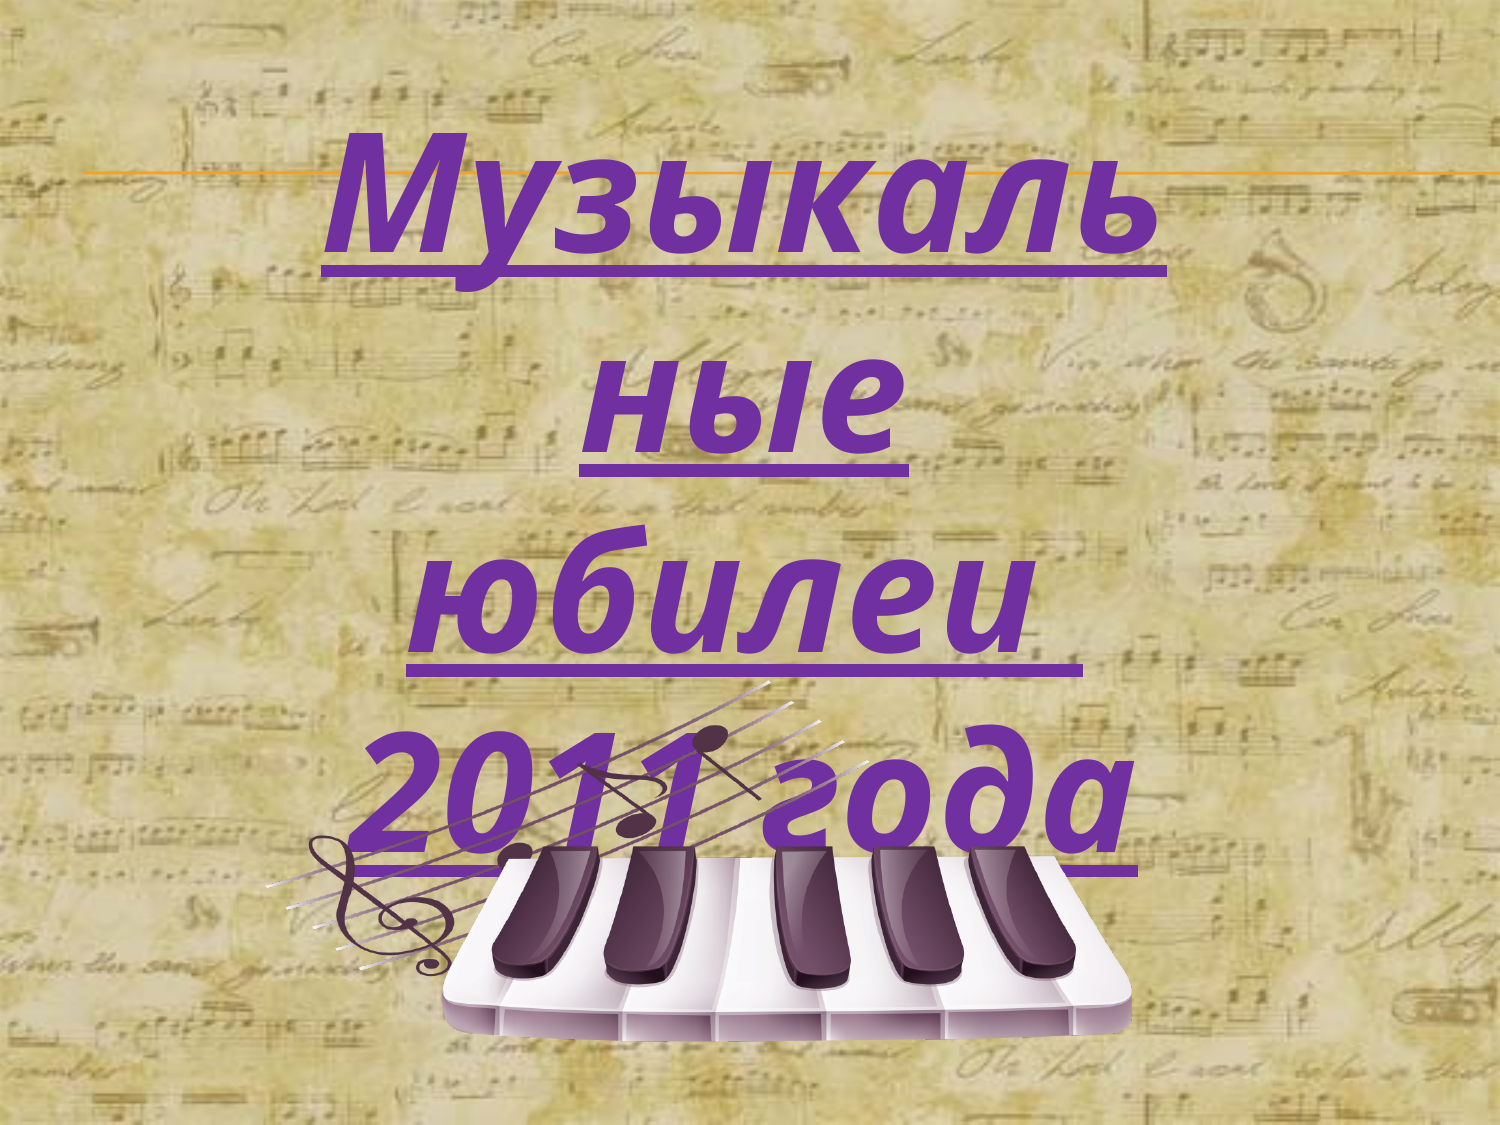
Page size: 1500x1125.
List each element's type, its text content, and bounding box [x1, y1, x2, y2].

text_box Музыкальные юбилеи 2011 года [277, 78, 1211, 893]
picture [0, 0, 1500, 1125]
